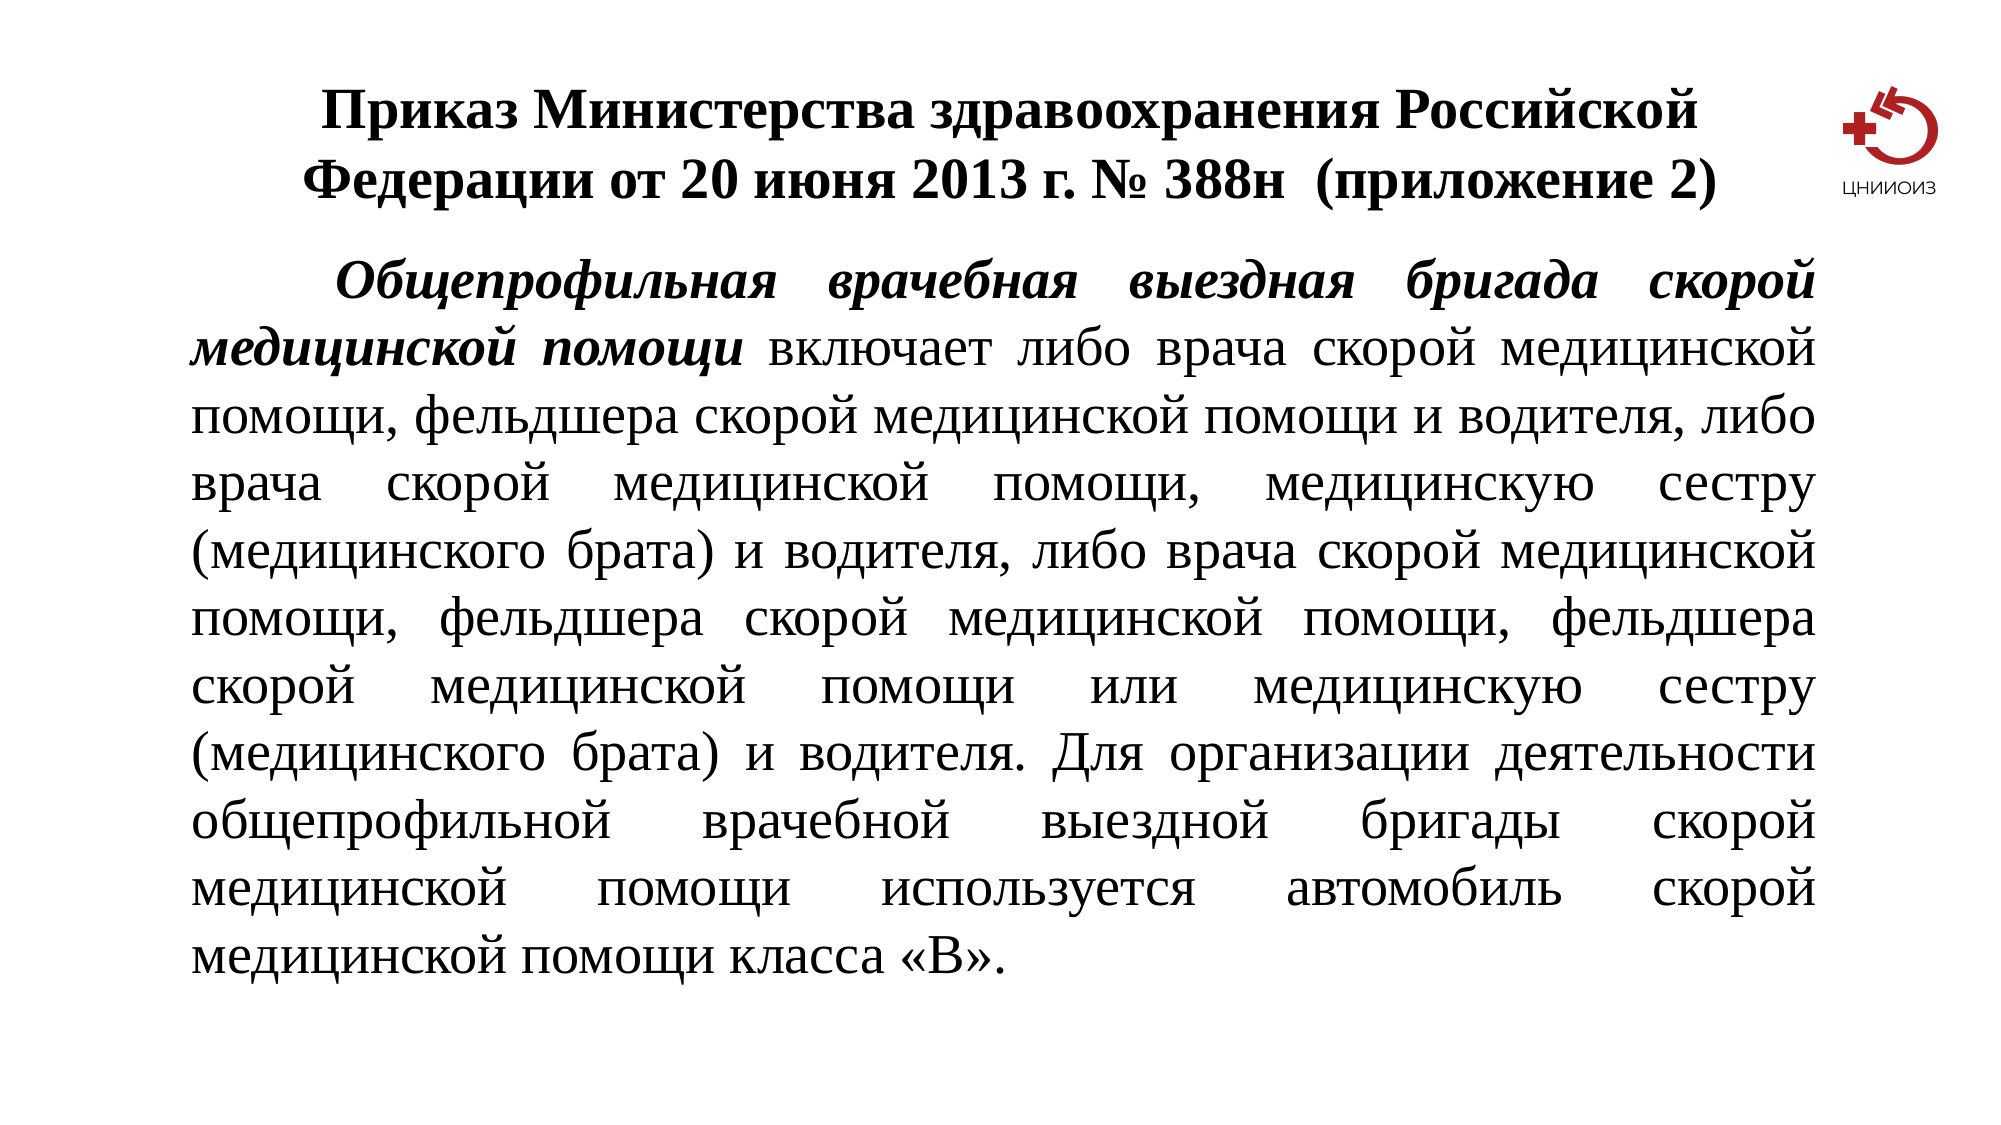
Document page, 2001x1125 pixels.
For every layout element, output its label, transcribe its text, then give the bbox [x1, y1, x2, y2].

title Приказ Министерства здравоохранения Российской Федерации от 20 июня 2013 г. № 388н (приложение 2) [249, 46, 1771, 234]
picture [1843, 86, 1938, 197]
list Общепрофильная врачебная выездная бригада скорой медицинской помощи включает либо врача скорой медицинской помощи, фельдшера скорой медицинской помощи и водителя, либо врача скорой медицинской помощи, медицинскую сестру (медицинского брата) и водителя, либо врача скорой медицинской помощи, фельдшера скорой медицинской помощи, фельдшера скорой медицинской помощи или медицинскую сестру (медицинского брата) и водителя. Для организации деятельности общепрофильной врачебной выездной бригады скорой медицинской помощи используется автомобиль скорой медицинской помощи класса «B». [120, 234, 1833, 1061]
